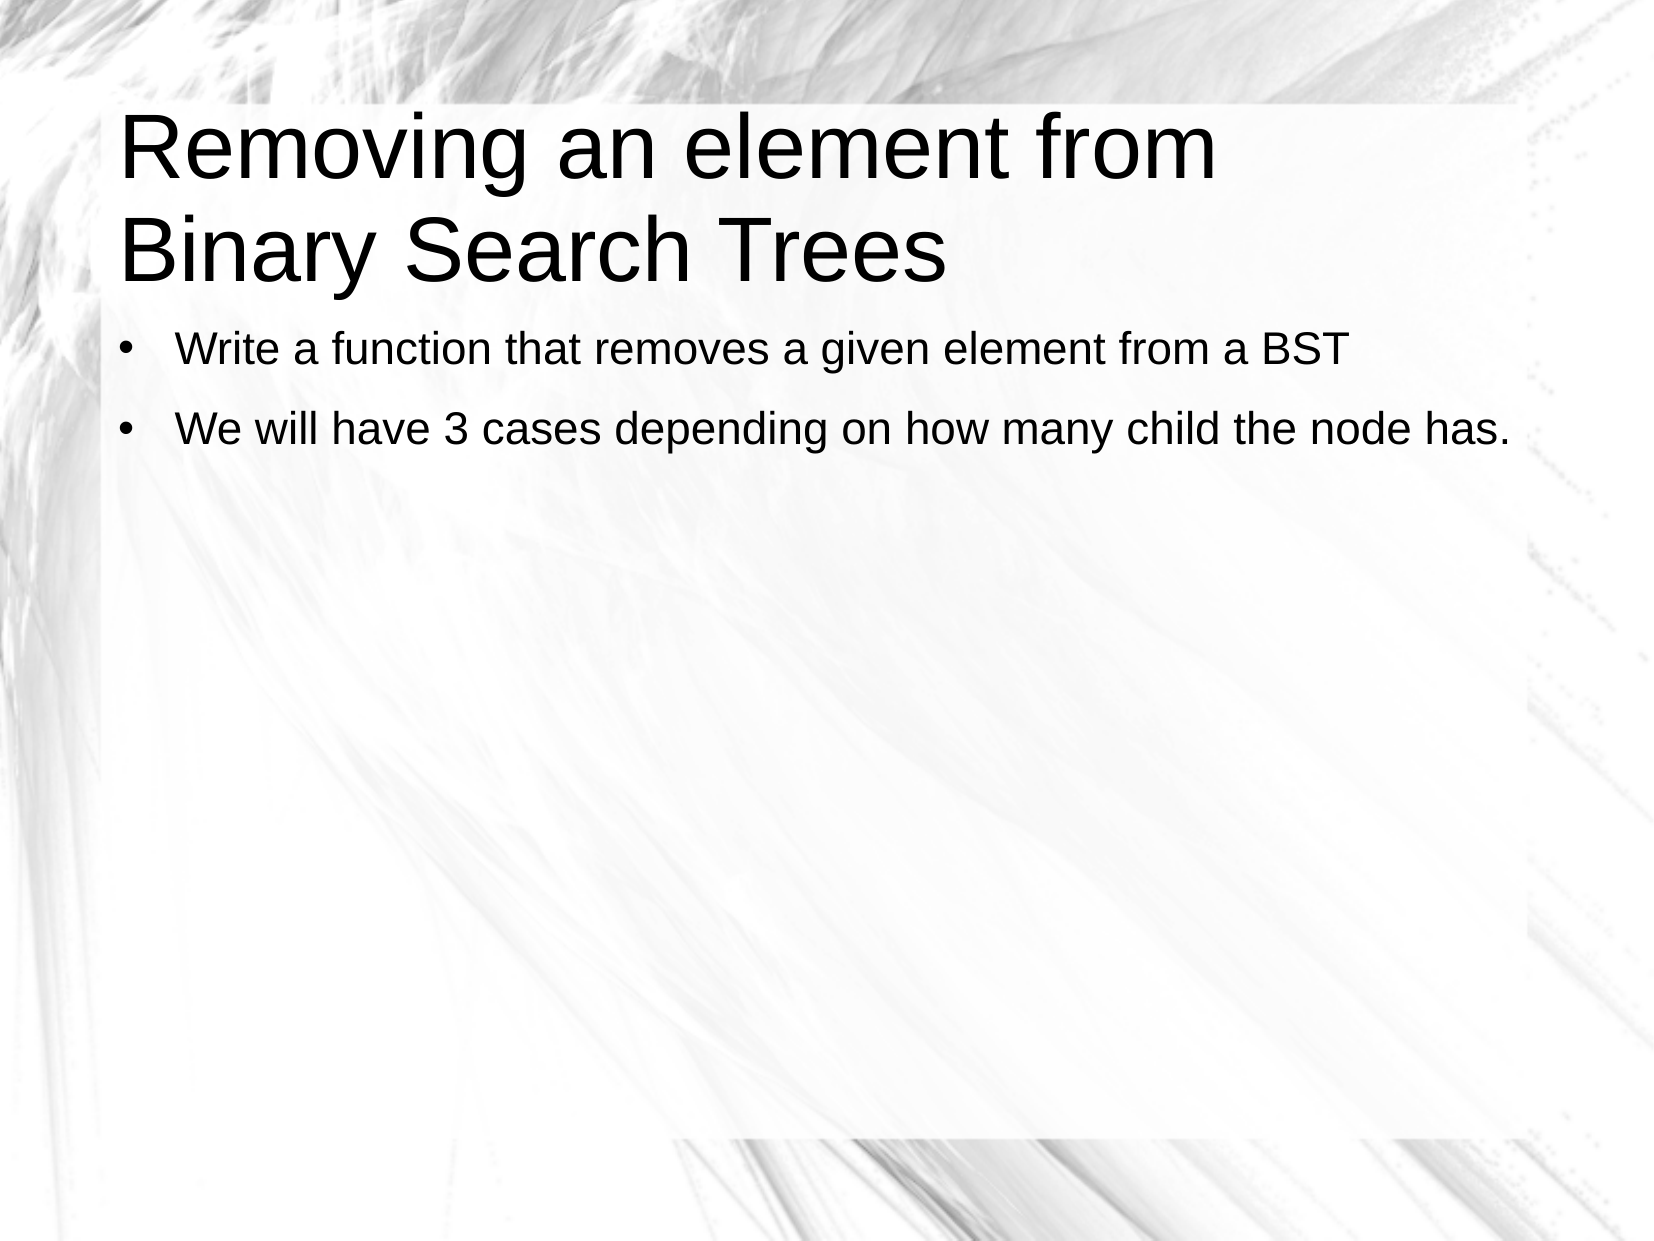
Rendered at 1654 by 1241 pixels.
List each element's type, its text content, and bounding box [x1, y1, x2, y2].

title Removing an element from Binary Search Trees [118, 93, 1506, 299]
picture [0, 0, 1654, 1241]
list Write a function that removes a given element from a BST We will have 3 cases depending on how many child the node has. [118, 319, 1571, 1109]
